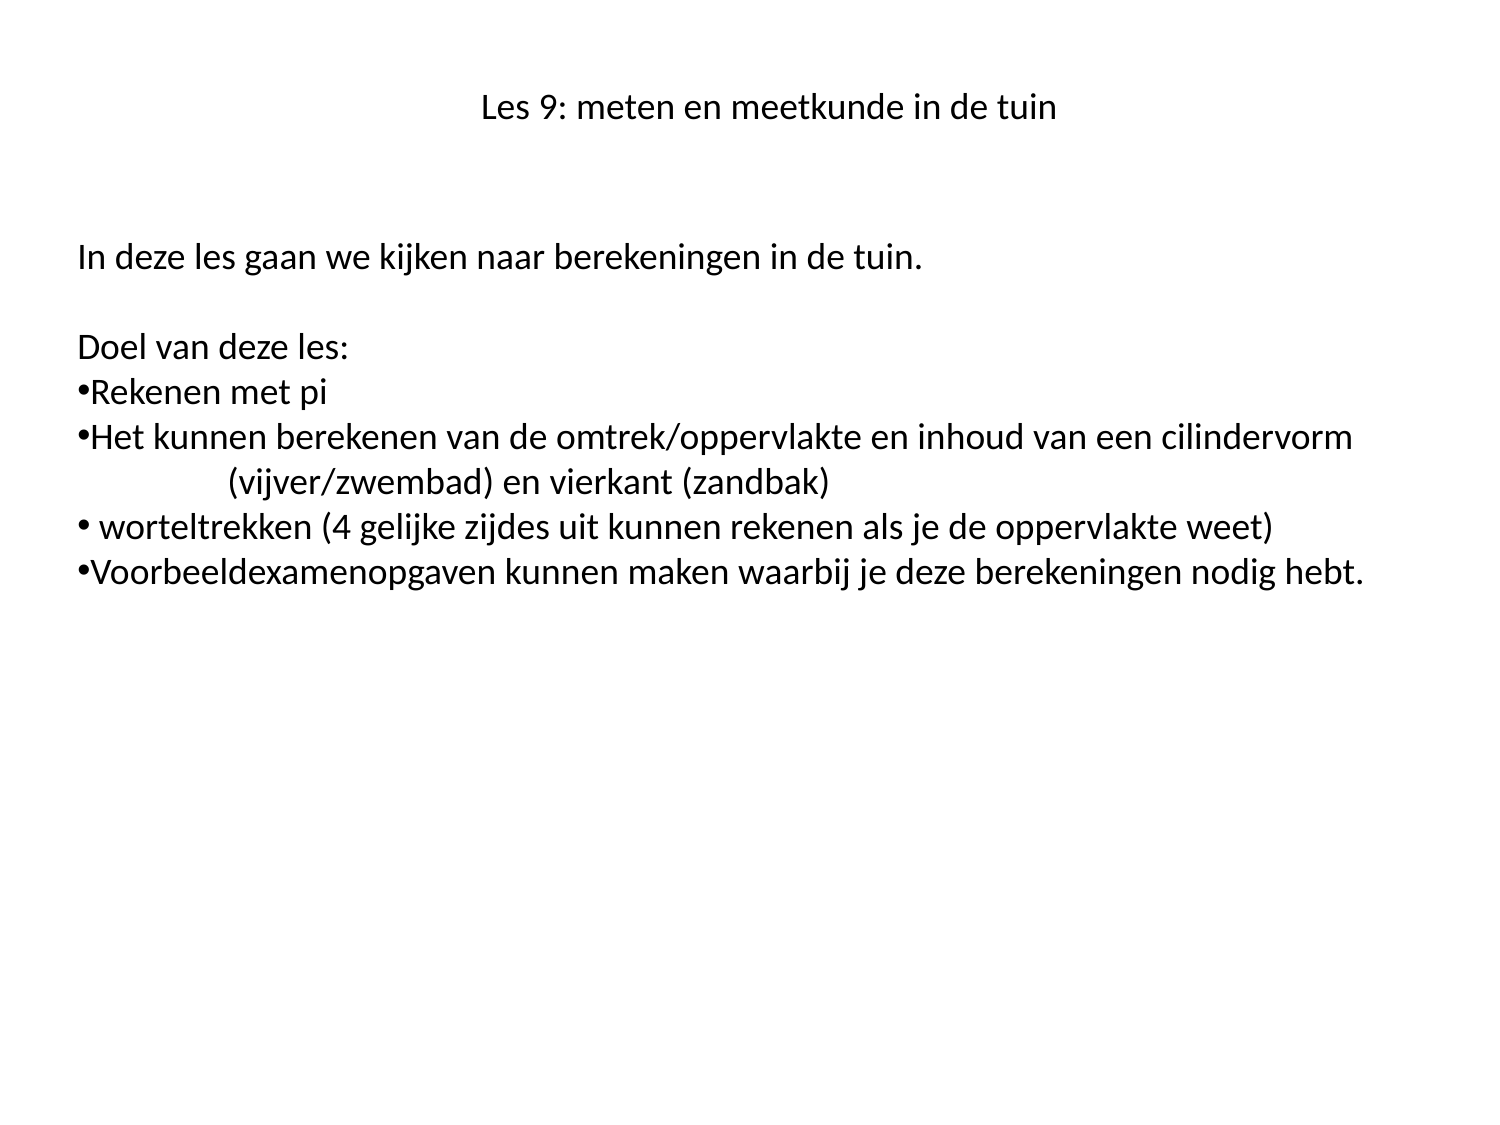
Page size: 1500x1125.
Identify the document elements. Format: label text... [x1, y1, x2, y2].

text_box In deze les gaan we kijken naar berekeningen in de tuin. Doel van deze les: Rekenen met pi Het kunnen berekenen van de omtrek/oppervlakte en inhoud van een cilindervorm (vijver/zwembad) en vierkant (zandbak) worteltrekken (4 gelijke zijdes uit kunnen rekenen als je de oppervlakte weet) Voorbeeldexamenopgaven kunnen maken waarbij je deze berekeningen nodig hebt. [62, 224, 1438, 690]
text_box Les 9: meten en meetkunde in de tuin [466, 74, 1073, 135]
